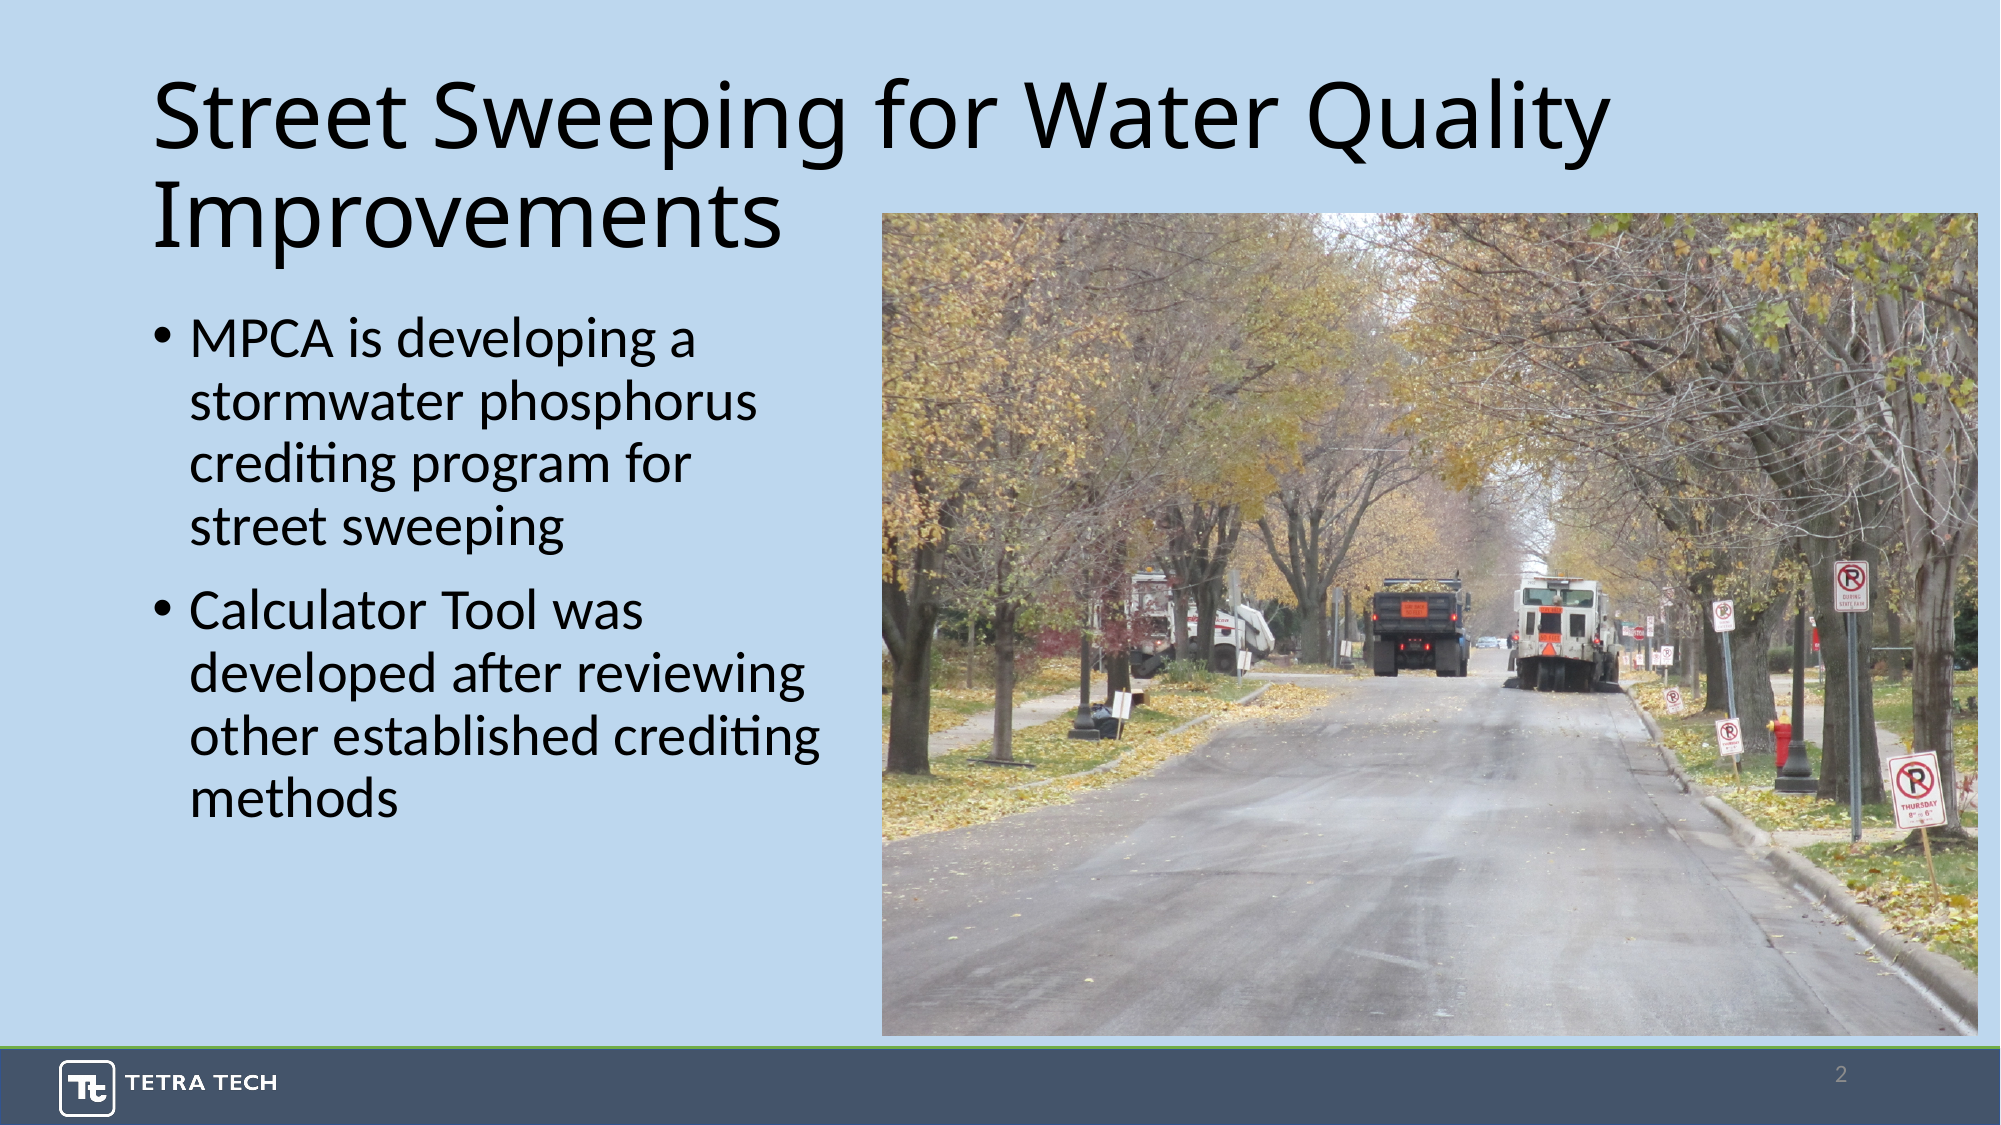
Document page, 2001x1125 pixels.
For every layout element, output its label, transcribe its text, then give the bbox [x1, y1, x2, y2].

slide_number 2 [1412, 1042, 1863, 1103]
picture [40, 1041, 295, 1125]
list MPCA is developing a stormwater phosphorus crediting program for street sweeping Calculator Tool was developed after reviewing other established crediting methods [137, 299, 859, 1014]
picture [882, 213, 1978, 1036]
title Street Sweeping for Water Quality Improvements [137, 59, 1863, 278]
